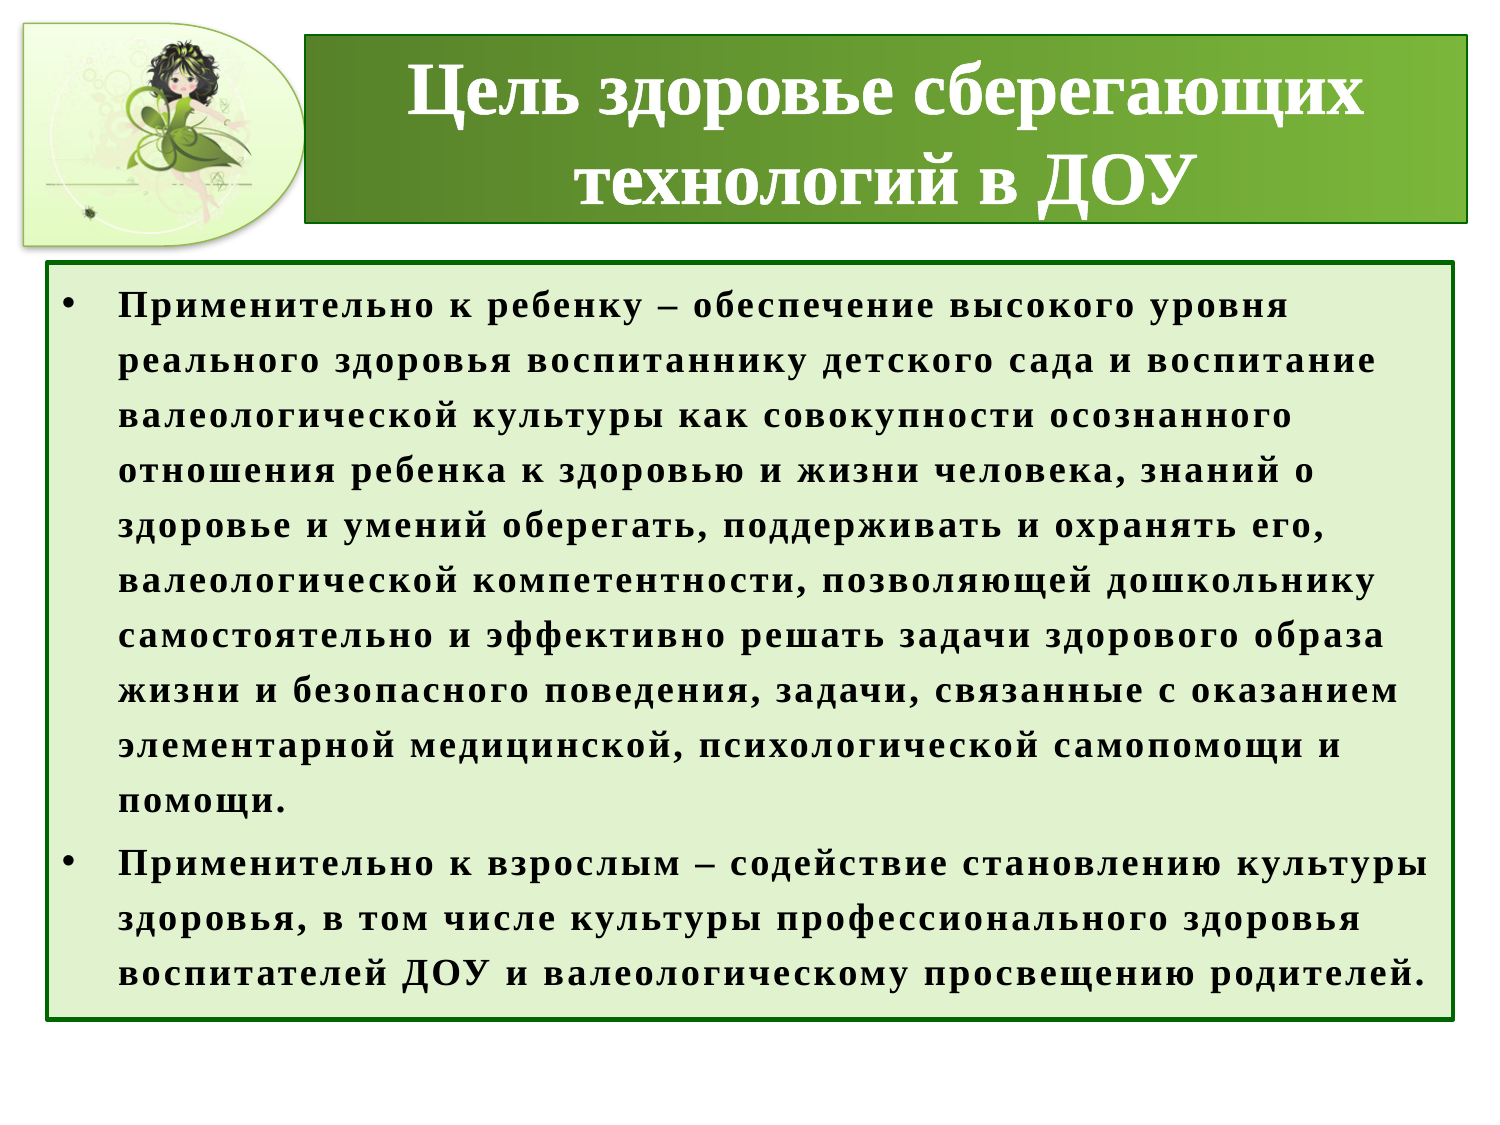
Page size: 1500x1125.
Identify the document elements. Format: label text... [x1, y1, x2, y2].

list Применительно к ребенку – обеспечение высокого уровня реального здоровья воспитаннику детского сада и воспитание валеологической культуры как совокупности осознанного отношения ребенка к здоровью и жизни человека, знаний о здоровье и умений оберегать, поддерживать и охранять его, валеологической компетентности, позволяющей дошкольнику самостоятельно и эффективно решать задачи здорового образа жизни и безопасного поведения, задачи, связанные с оказанием элементарной медицинской, психологической самопомощи и помощи. Применительно к взрослым – содействие становлению культуры здоровья, в том числе культуры профессионального здоровья воспитателей ДОУ и валеологическому просвещению родителей. [46, 261, 1454, 1021]
picture [46, 35, 252, 234]
title Цель здоровье сберегающих технологий в ДОУ [304, 34, 1468, 224]
